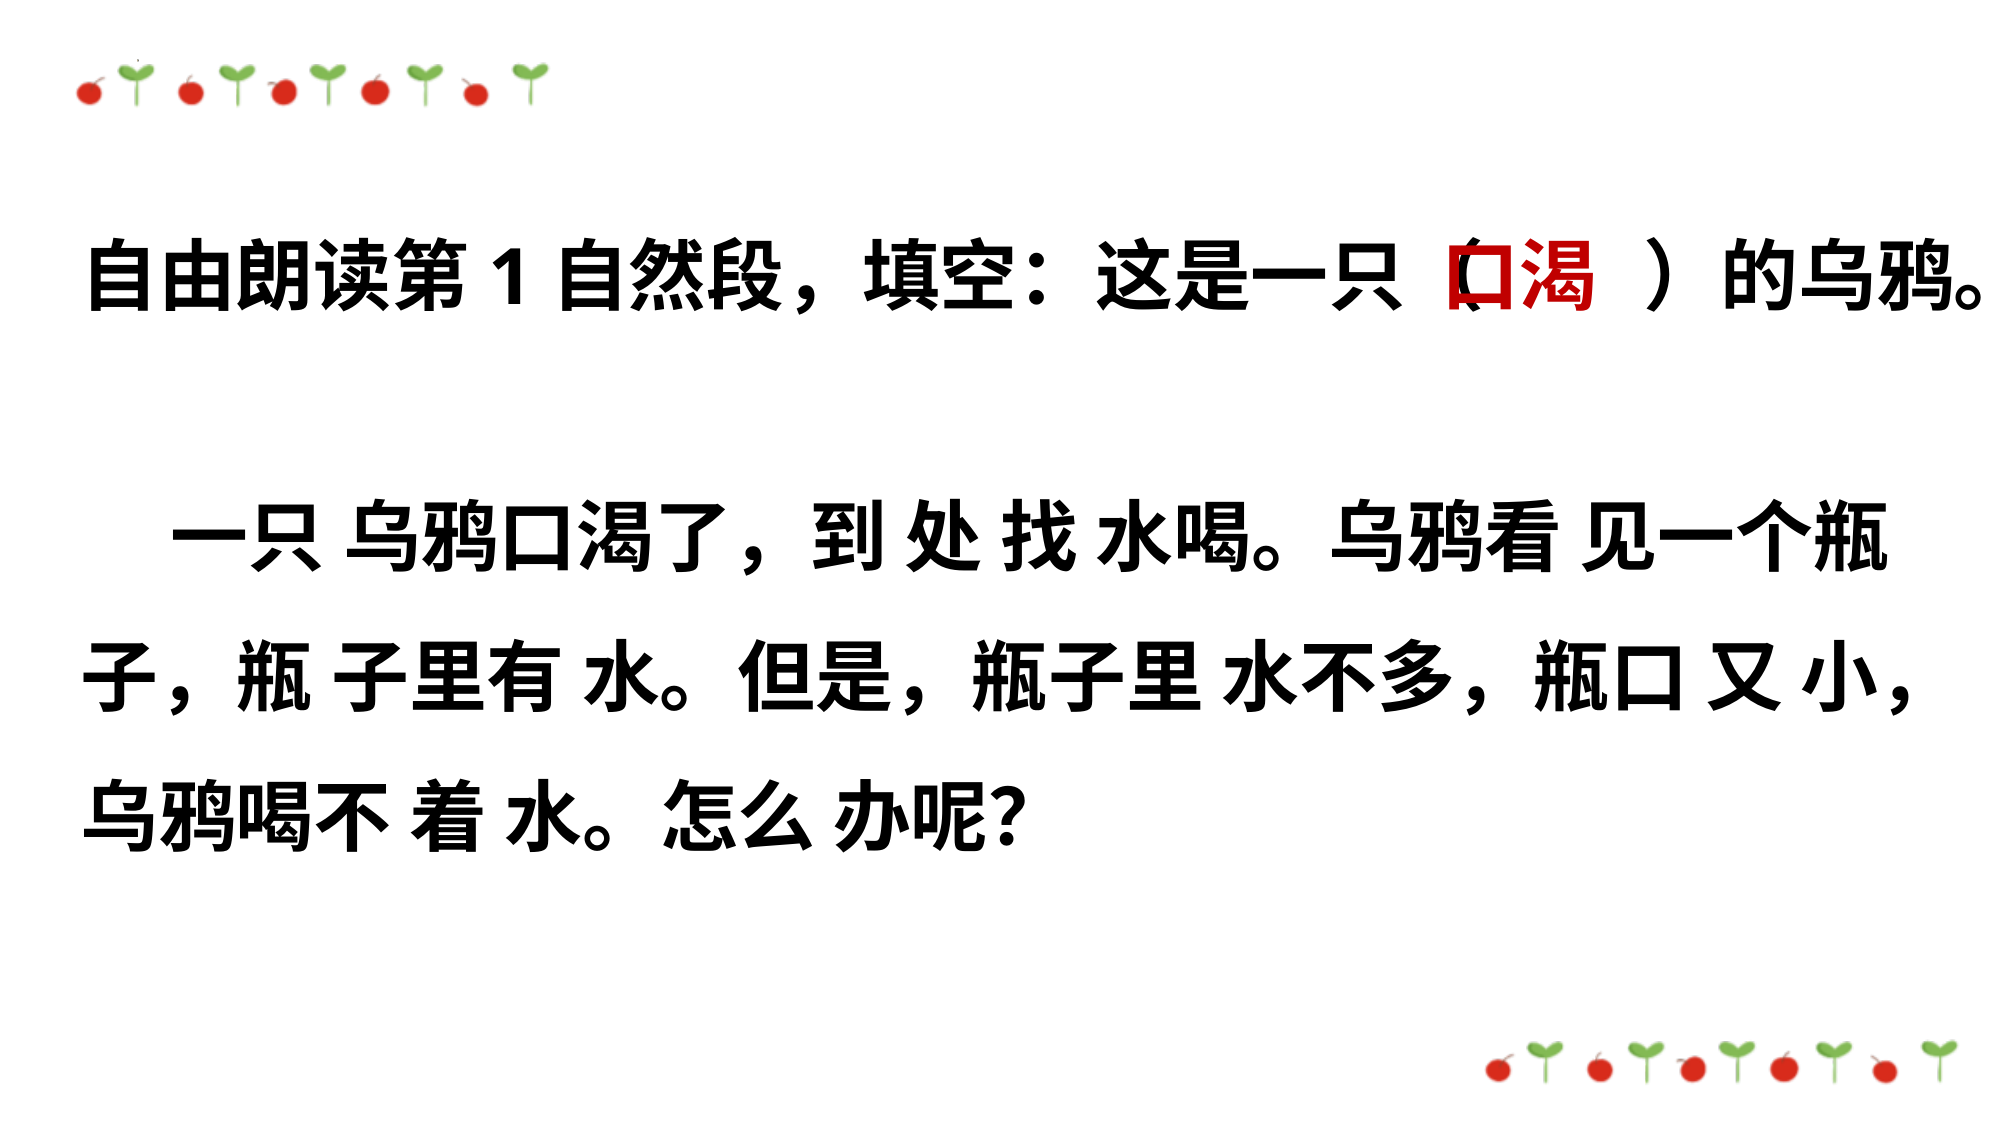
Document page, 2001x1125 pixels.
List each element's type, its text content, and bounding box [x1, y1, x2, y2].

text_box 口渴 [1427, 200, 1629, 328]
text_box 自由朗读第1自然段，填空：这是一只（ ）的乌鸦。 [1629, 200, 1977, 328]
text_box 自由朗读第1自然段，填空：这是一只（ ）的乌鸦。 [65, 200, 1427, 328]
text_box 一只 乌鸦口渴了，到 处 找 水喝。乌鸦看 见一个瓶 子，瓶 子里有 水。但是，瓶子里 水不多，瓶口 又 小，乌鸦喝不 着 水。怎么 办呢？ [65, 433, 1977, 869]
picture [1472, 1013, 1974, 1099]
picture [63, 36, 565, 122]
